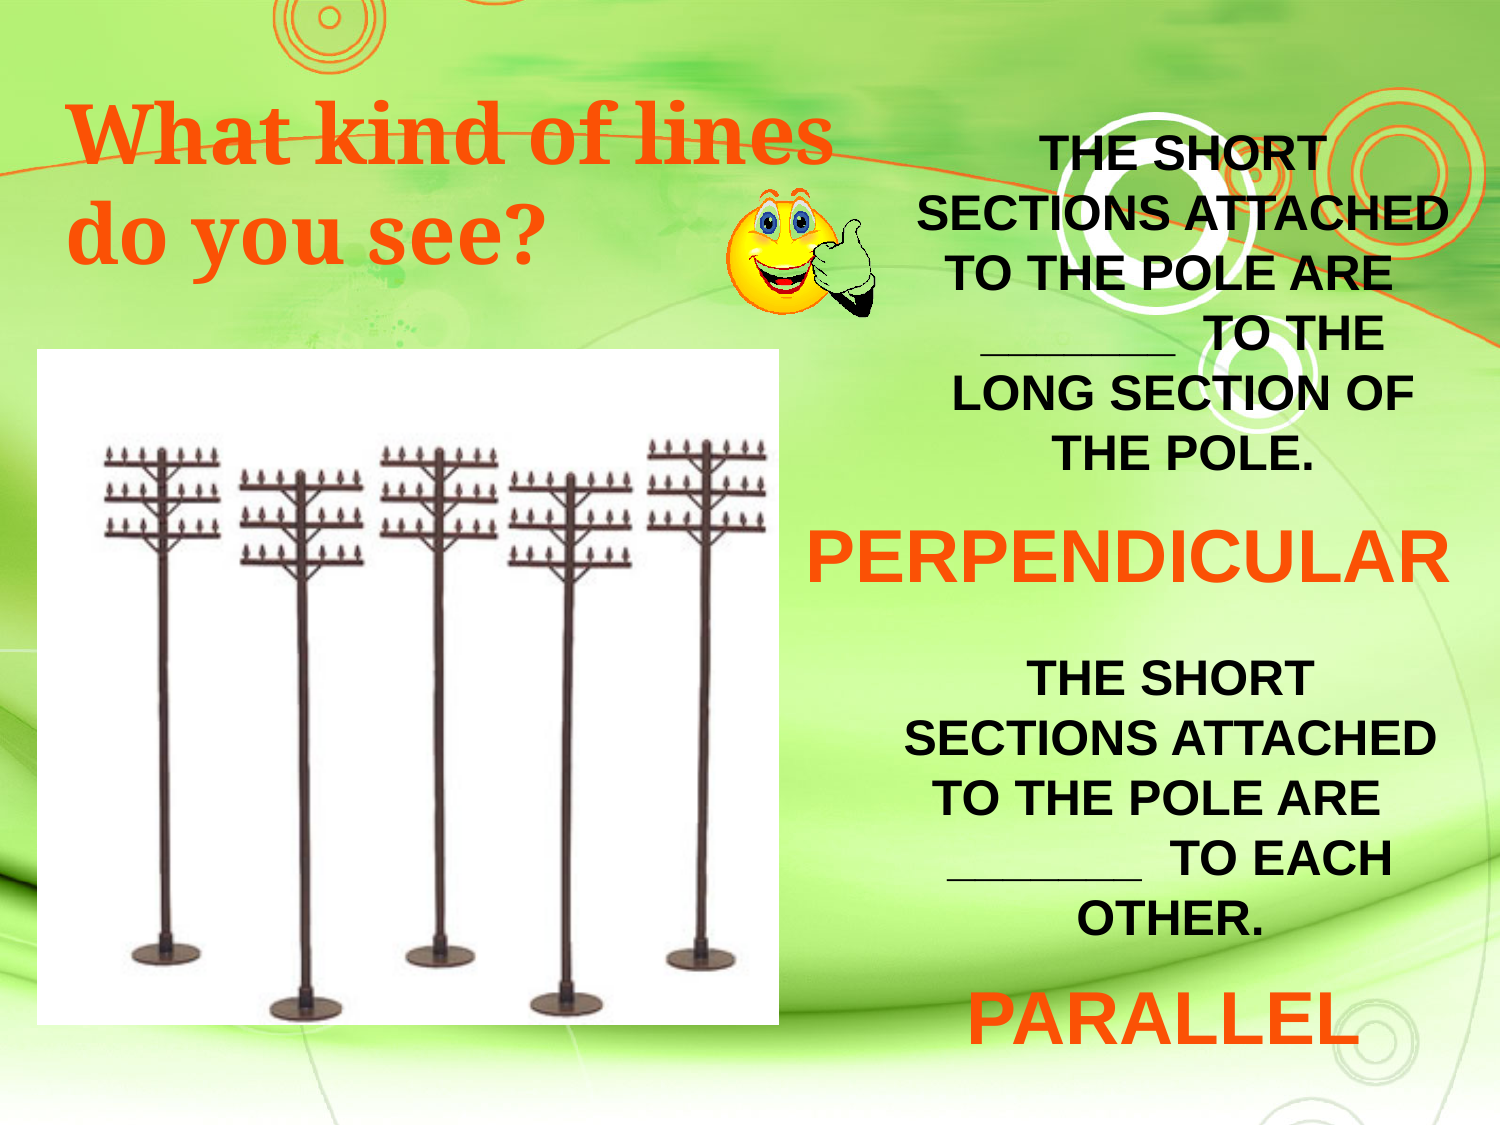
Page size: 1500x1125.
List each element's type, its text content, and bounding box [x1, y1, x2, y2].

text_box parallel [951, 962, 1377, 1068]
picture [0, 0, 1500, 1125]
text_box perpendicular [790, 499, 1467, 605]
text_box The short sections attached to the pole are _______ to the long section of the pole. [900, 112, 1467, 488]
text_box The short sections attached to the pole are _______ to each other. [887, 637, 1454, 953]
title What kind of lines do you see? [49, 87, 1251, 276]
